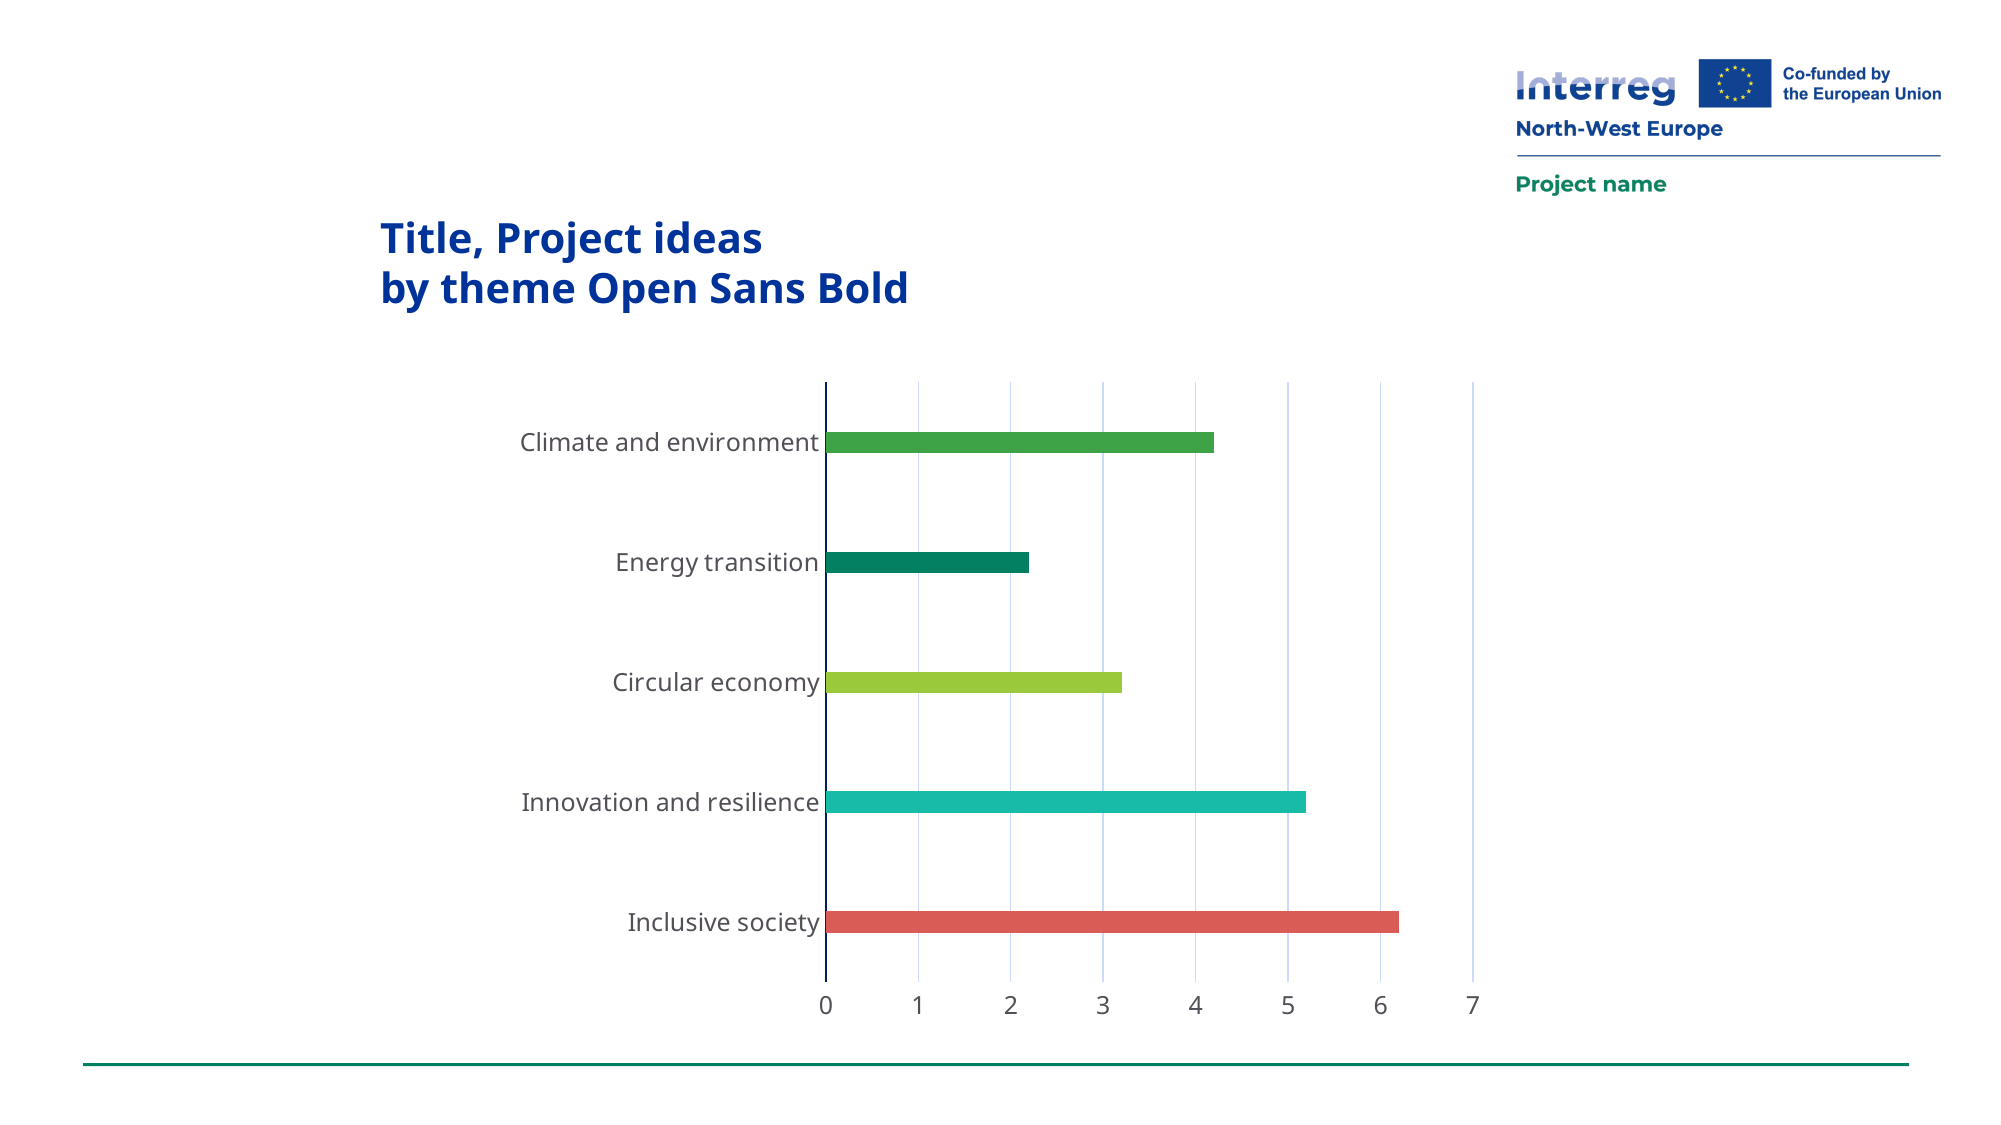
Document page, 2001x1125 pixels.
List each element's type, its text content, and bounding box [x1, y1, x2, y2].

text_box Title, Project ideas by theme Open Sans Bold [365, 204, 1109, 352]
chart [499, 369, 1500, 1036]
picture [1458, 0, 2000, 251]
